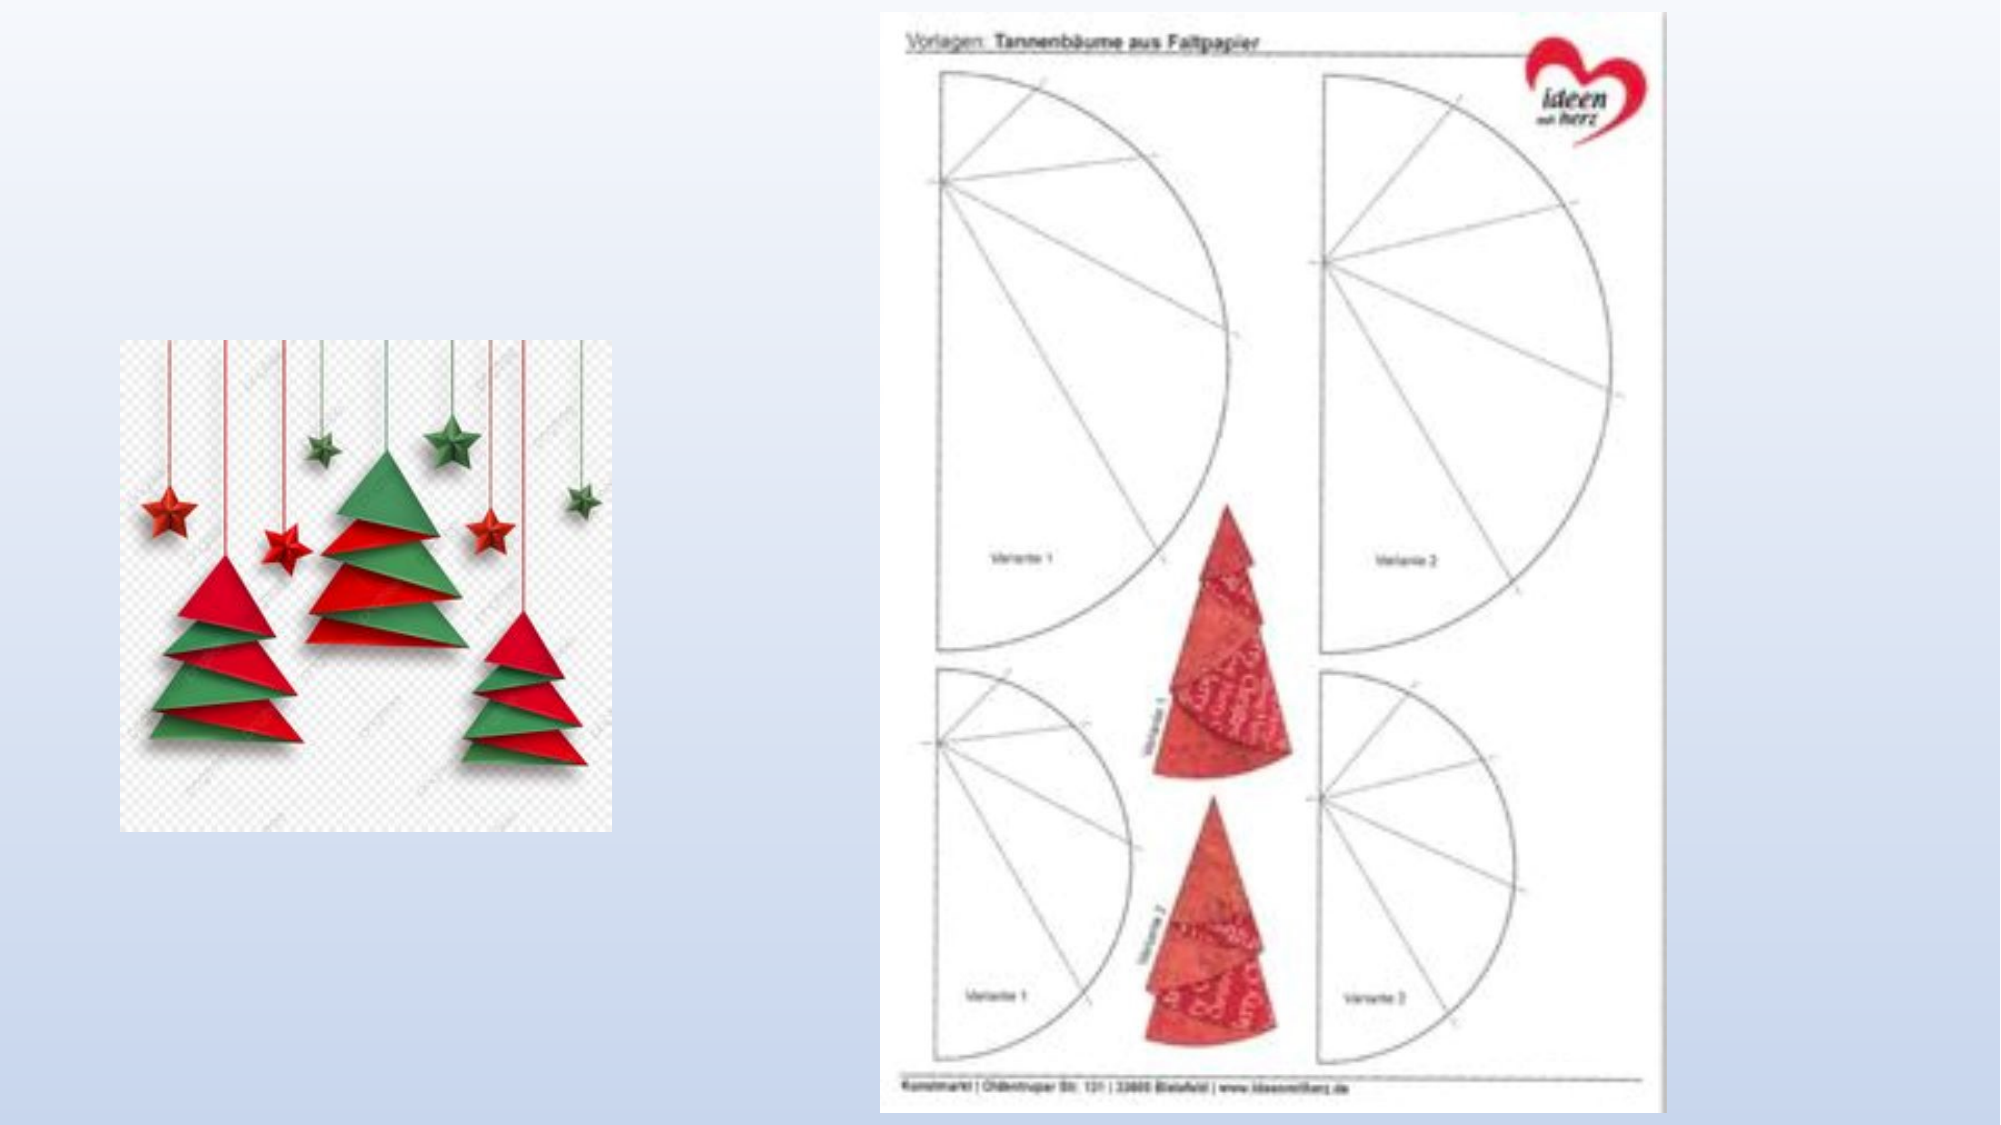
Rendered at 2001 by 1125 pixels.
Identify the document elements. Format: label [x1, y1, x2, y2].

picture [120, 340, 612, 833]
list [880, 12, 1667, 1113]
